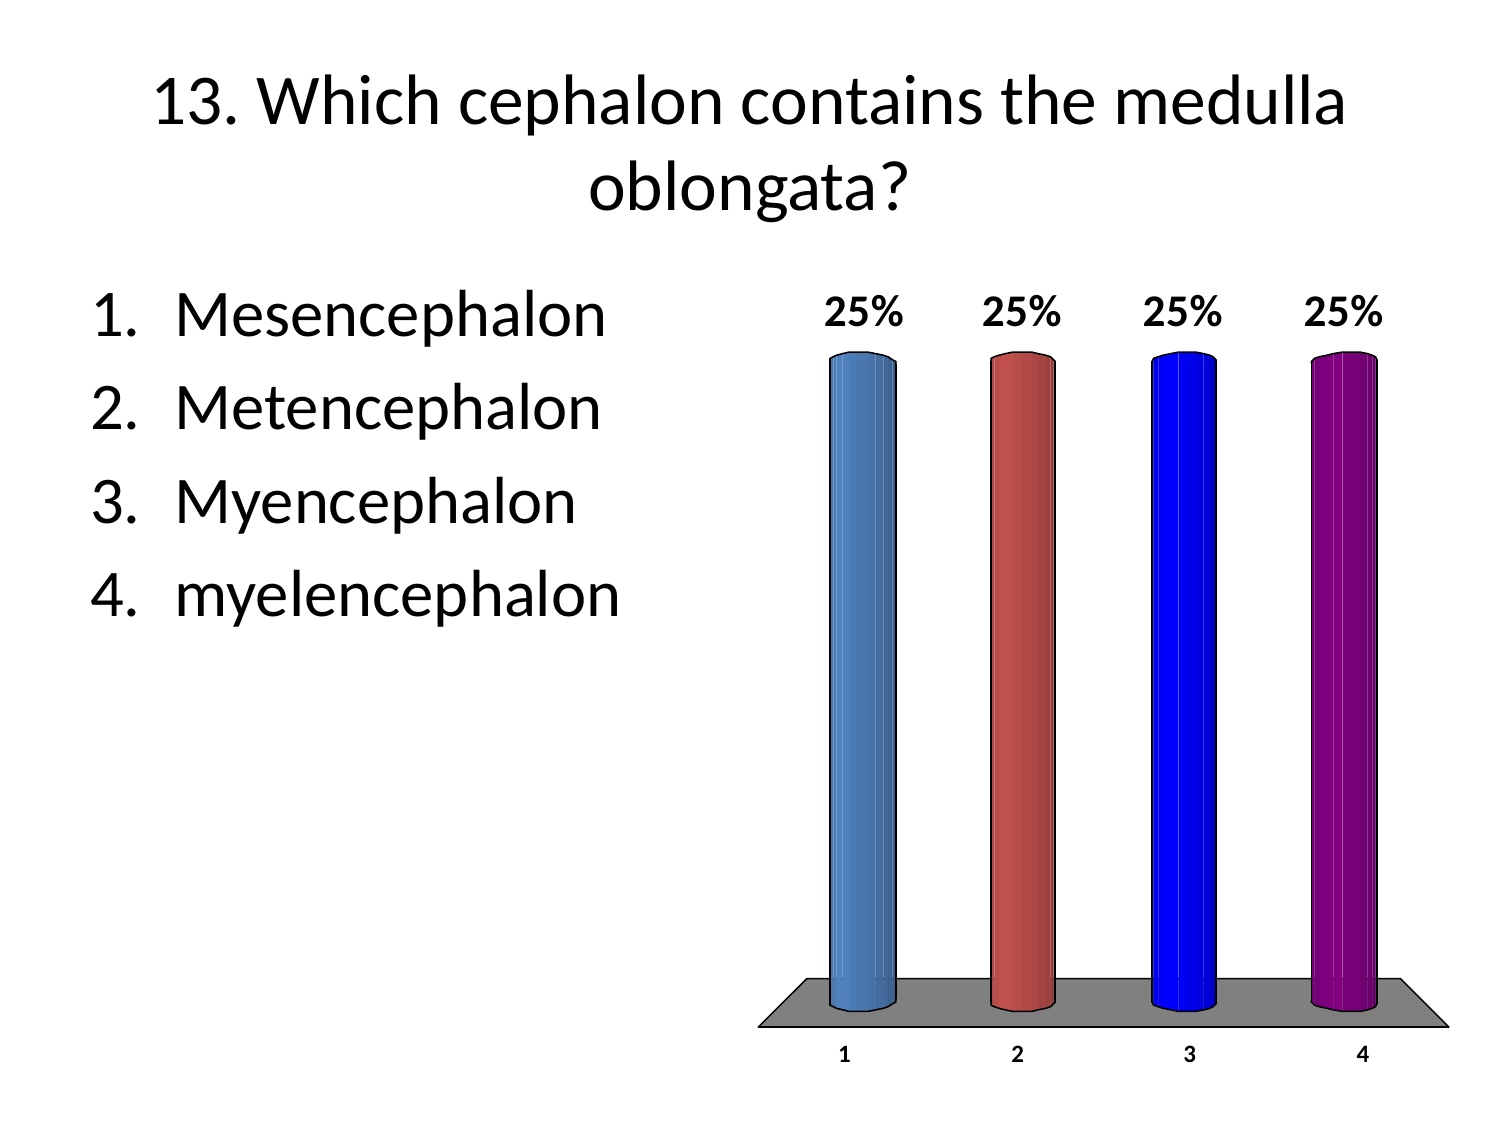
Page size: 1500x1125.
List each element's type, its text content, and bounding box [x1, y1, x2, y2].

title 13. Which cephalon contains the medulla oblongata? [75, 45, 1425, 233]
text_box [739, 270, 1490, 1115]
list Mesencephalon Metencephalon Myencephalon myelencephalon [75, 262, 750, 1005]
